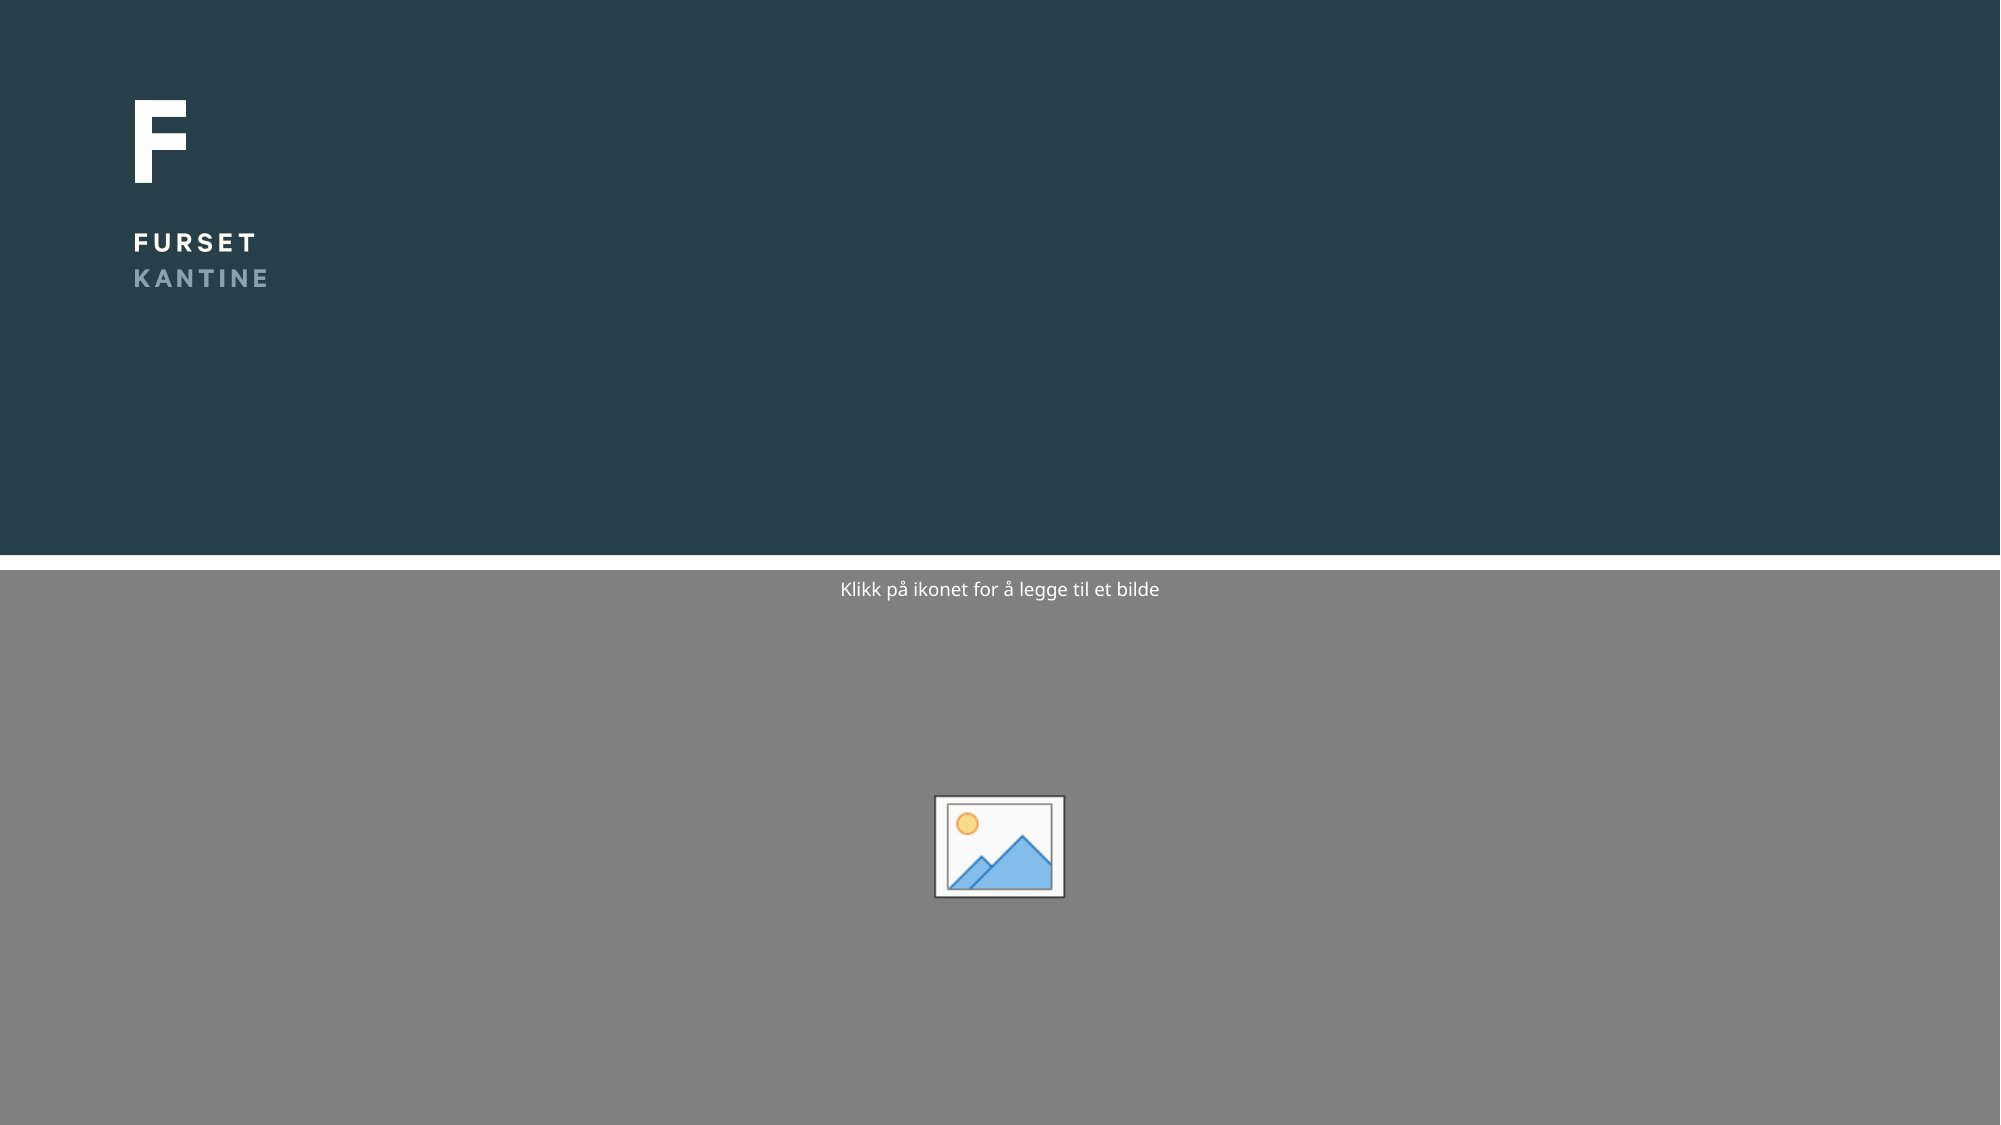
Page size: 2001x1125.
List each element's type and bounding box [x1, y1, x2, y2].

picture [0, 569, 2000, 1125]
picture [135, 100, 186, 183]
picture [135, 233, 266, 287]
